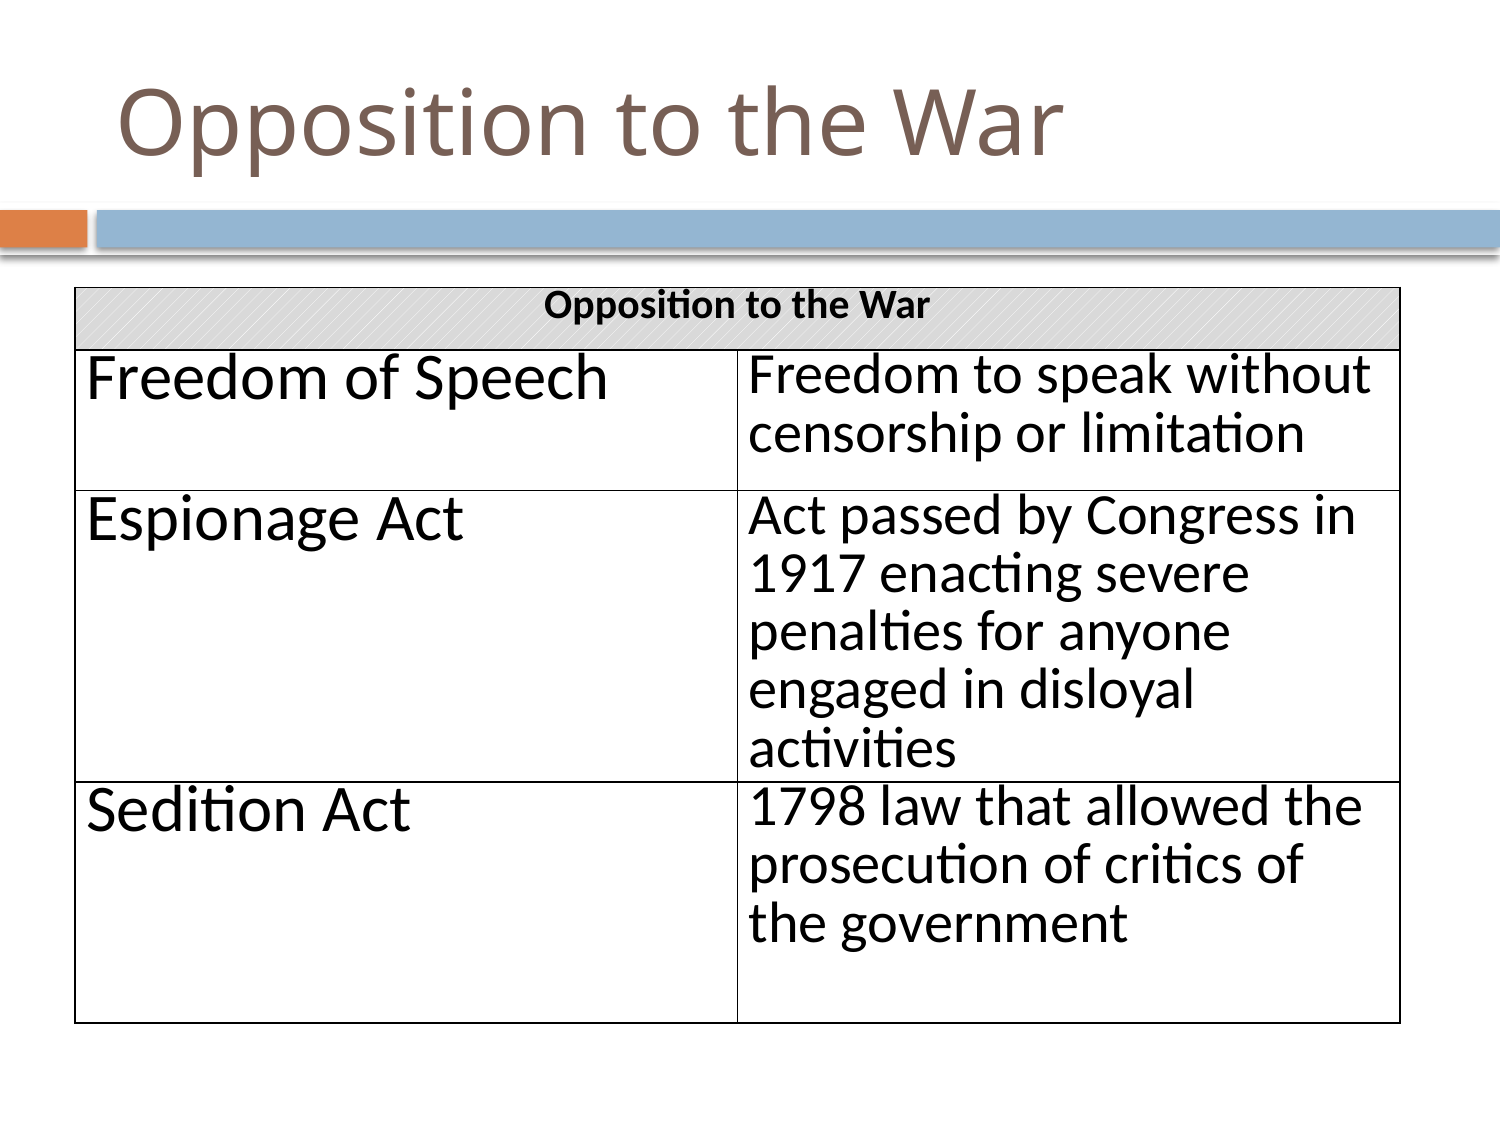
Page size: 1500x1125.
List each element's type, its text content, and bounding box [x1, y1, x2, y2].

title Opposition to the War [100, 37, 1438, 200]
table_cell Sedition Act [76, 783, 737, 1022]
table_header Opposition to the War [76, 288, 1399, 349]
table_cell Freedom to speak without censorship or limitation [738, 351, 1399, 490]
table_cell 1798 law that allowed the prosecution of critics of the government [738, 783, 1399, 1022]
table_cell Act passed by Congress in 1917 enacting severe penalties for anyone engaged in disloyal activities [738, 491, 1399, 781]
table_cell Freedom of Speech [76, 351, 737, 490]
table_cell Espionage Act [76, 491, 737, 781]
